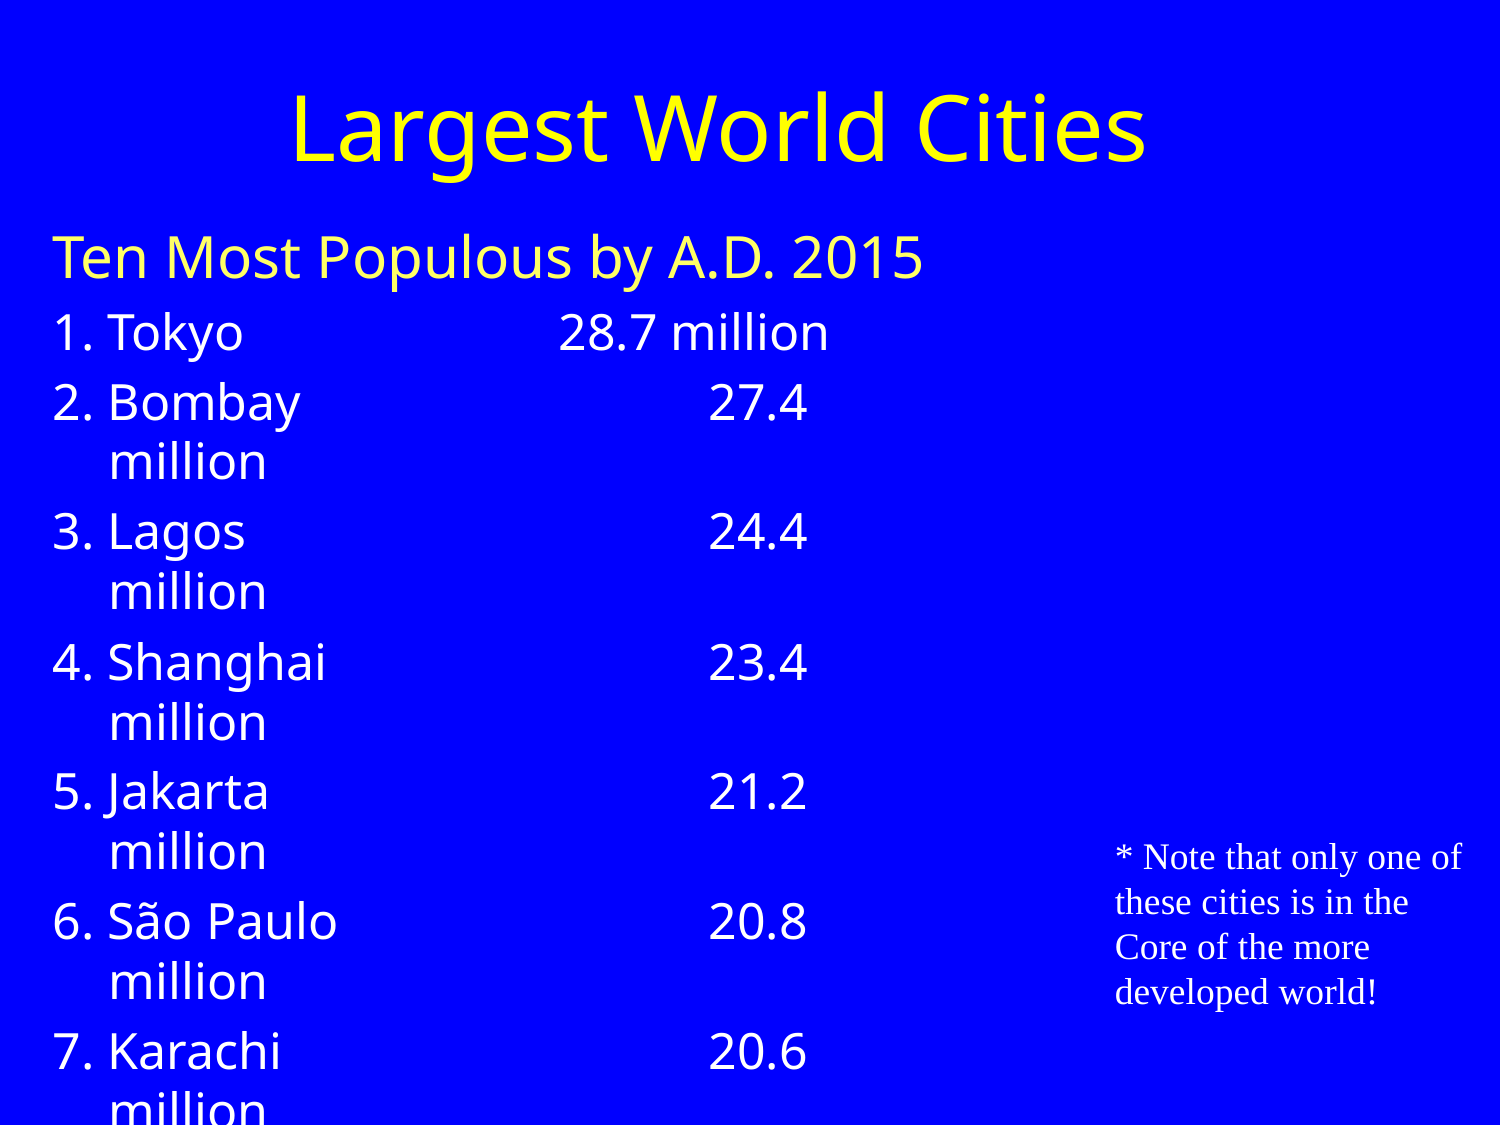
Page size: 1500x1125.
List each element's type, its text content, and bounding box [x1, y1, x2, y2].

text_box * Note that only one of these cities is in the Core of the more developed world! [1100, 824, 1500, 1020]
title Largest World Cities [49, 0, 1388, 188]
list Ten Most Populous by A.D. 2015 1. Tokyo 28.7 million 2. Bombay 27.4 million 3. Lagos 24.4 million 4. Shanghai 23.4 million 5. Jakarta 21.2 million 6. São Paulo 20.8 million 7. Karachi 20.6 million 8. Beijing 19.4 million 9. Dhaka, Bangladesh 19.0 million 10. México City 18.8 million Source: U.N., 2001 [37, 212, 976, 1125]
